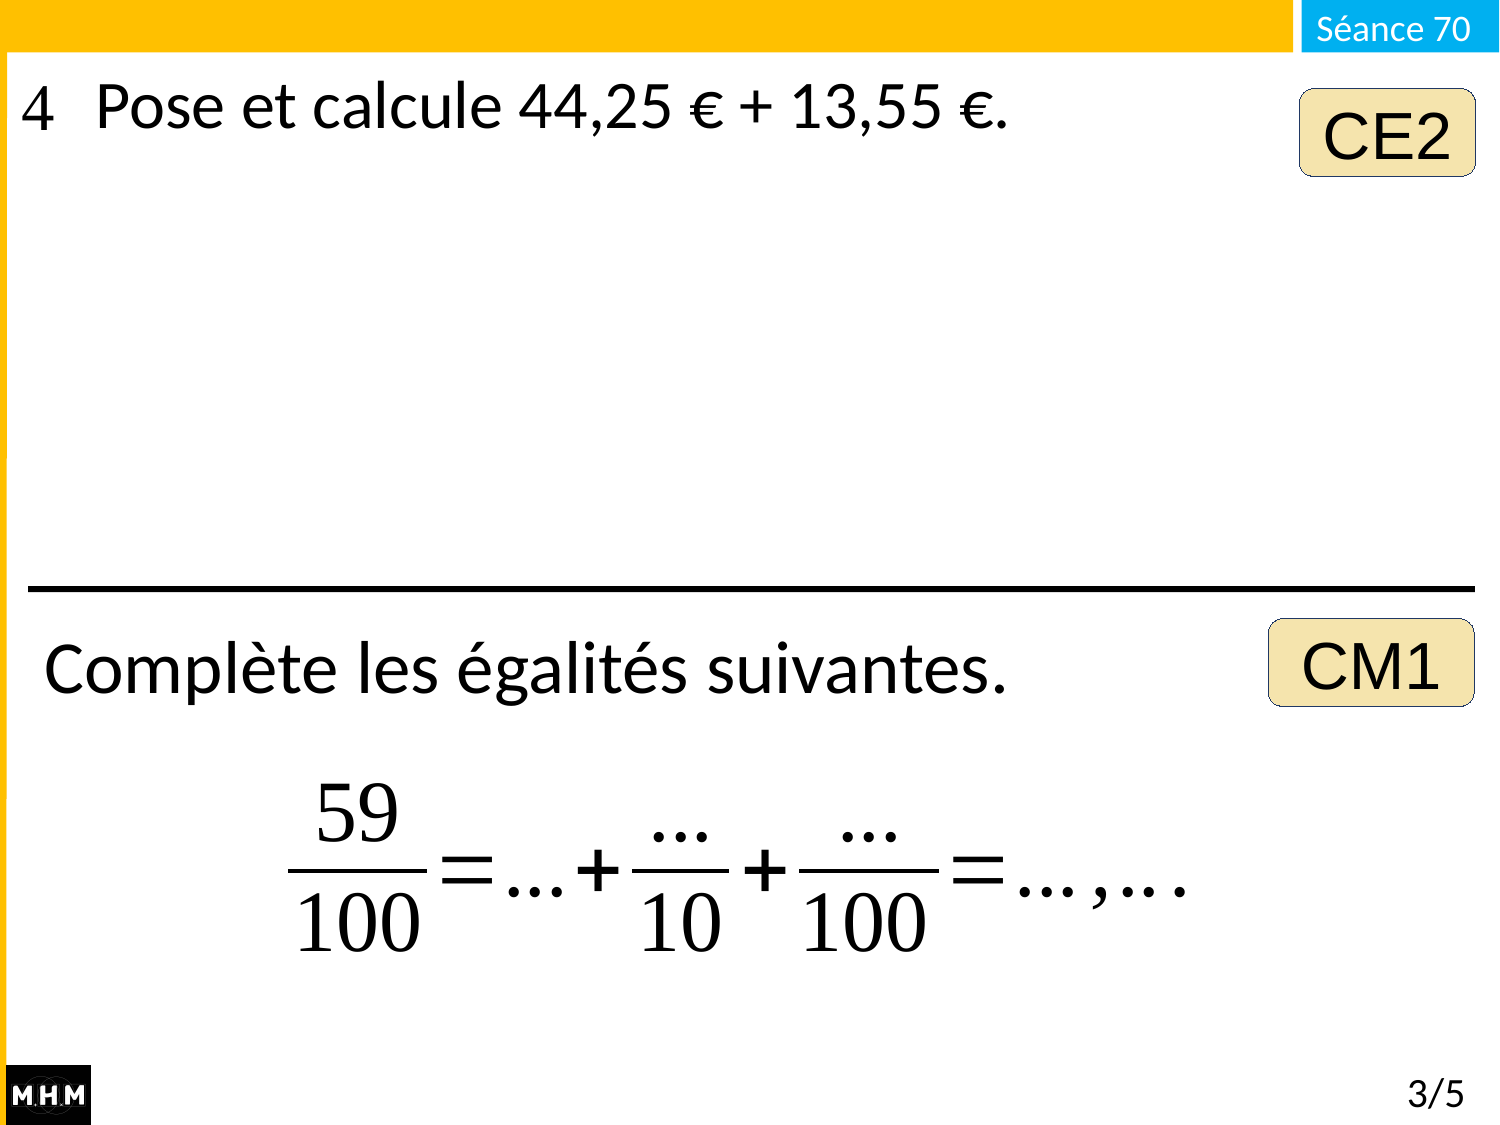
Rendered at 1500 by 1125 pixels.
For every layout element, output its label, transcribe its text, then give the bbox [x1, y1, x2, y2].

text_box Complète les égalités suivantes. [29, 594, 1085, 746]
list 3/5 [1373, 1064, 1500, 1125]
picture [6, 1065, 91, 1125]
text_box CM1 [1268, 618, 1475, 707]
text_box CE2 [1299, 88, 1476, 177]
text_box Pose et calcule 44,25 € + 13,55 €. [80, 61, 1374, 151]
